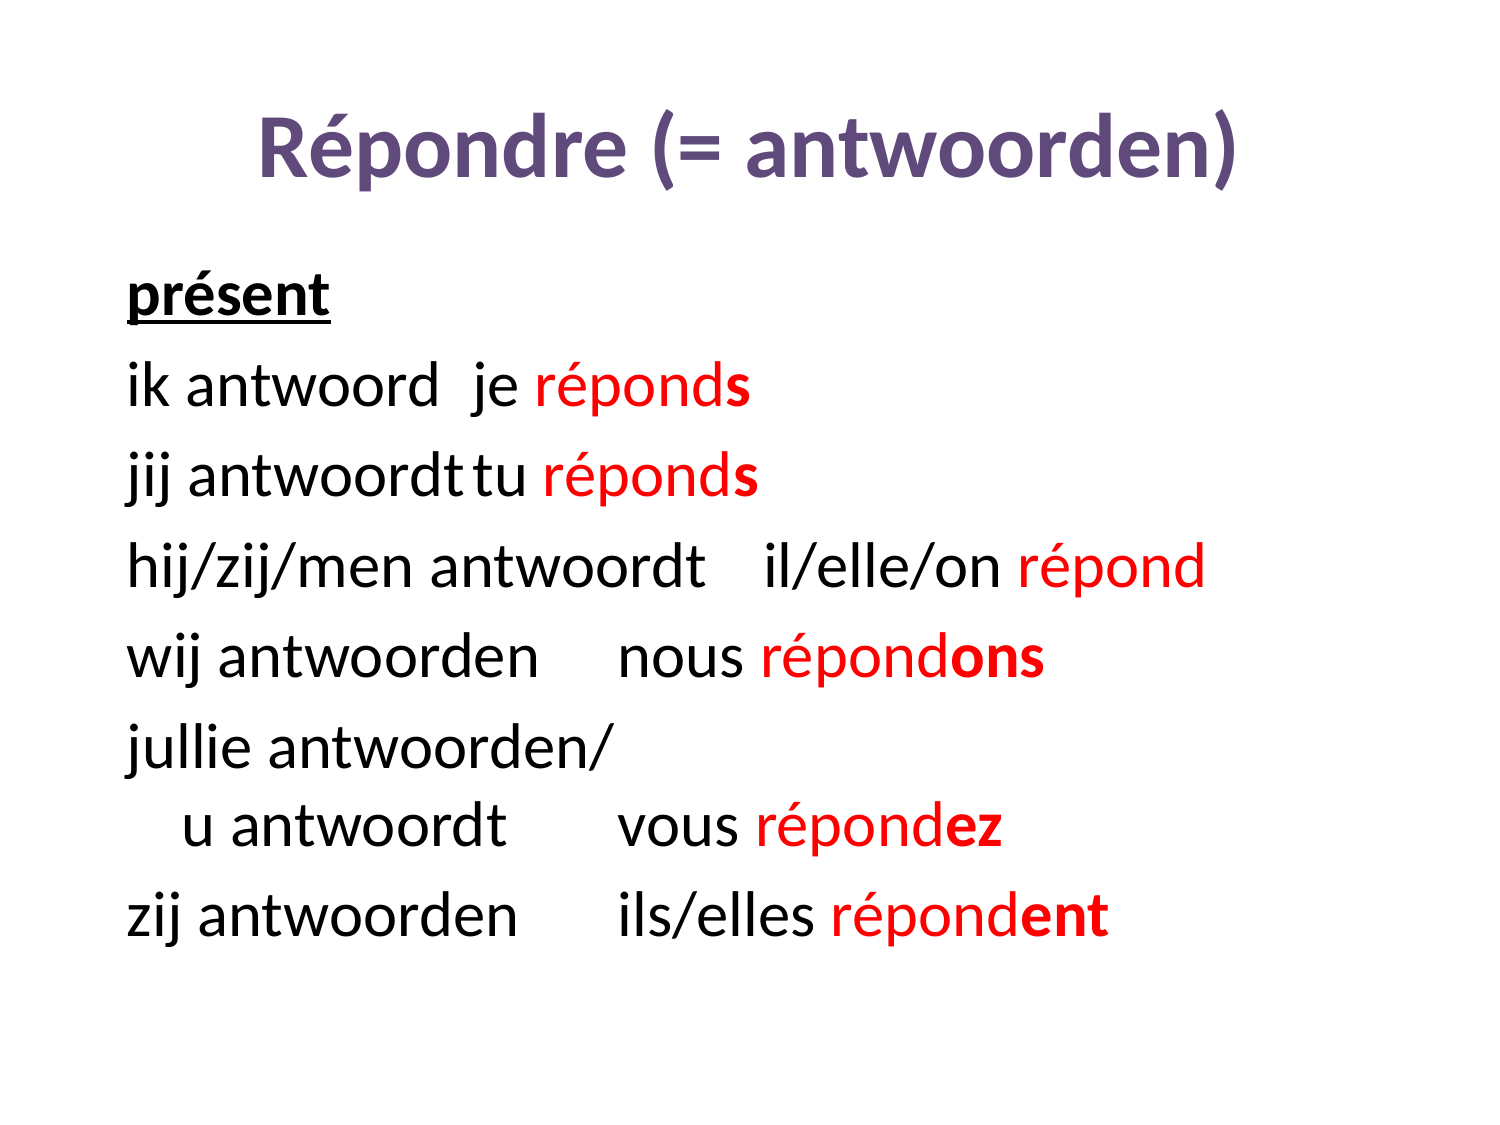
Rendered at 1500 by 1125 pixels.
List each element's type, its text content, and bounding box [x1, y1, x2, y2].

text_box présent ik antwoord je réponds jij antwoordt tu réponds hij/zij/men antwoordt il/elle/on répond wij antwoorden nous répondons jullie antwoorden/ u antwoordt vous répondez zij antwoorden ils/elles répondent [112, 243, 1424, 1024]
text_box Répondre (= antwoorden) [112, 78, 1388, 208]
